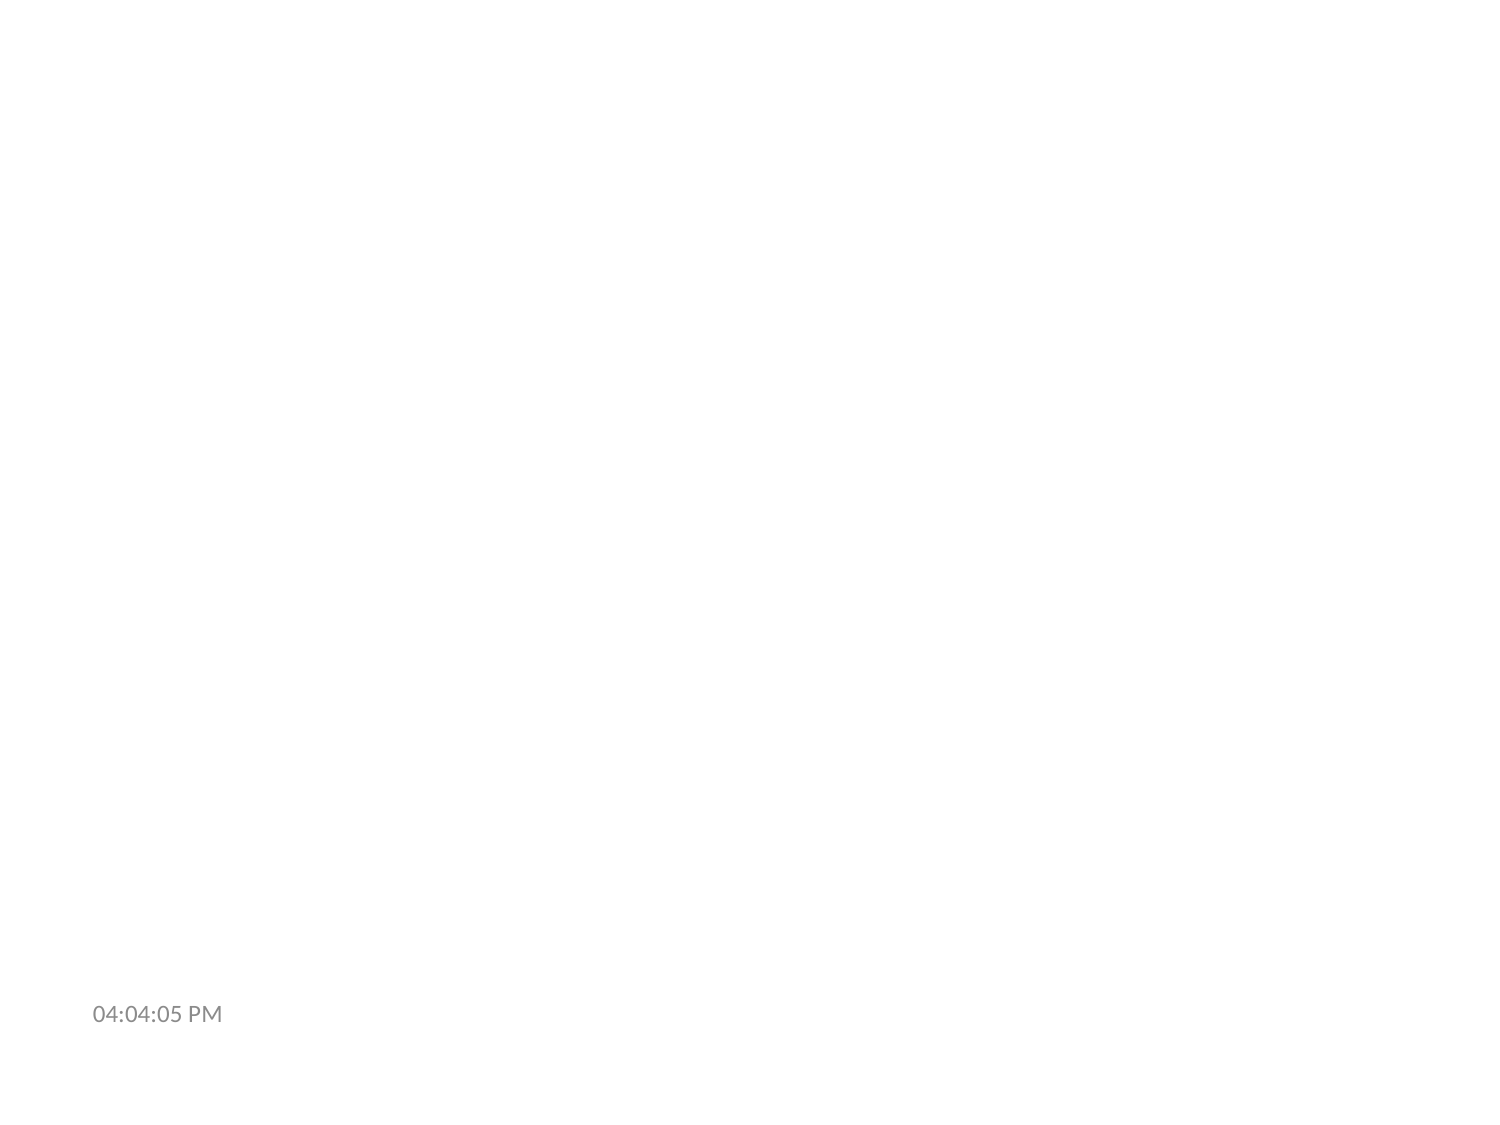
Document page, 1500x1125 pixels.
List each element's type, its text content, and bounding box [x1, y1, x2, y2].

text_box 3:35:09 PM [77, 982, 428, 1043]
